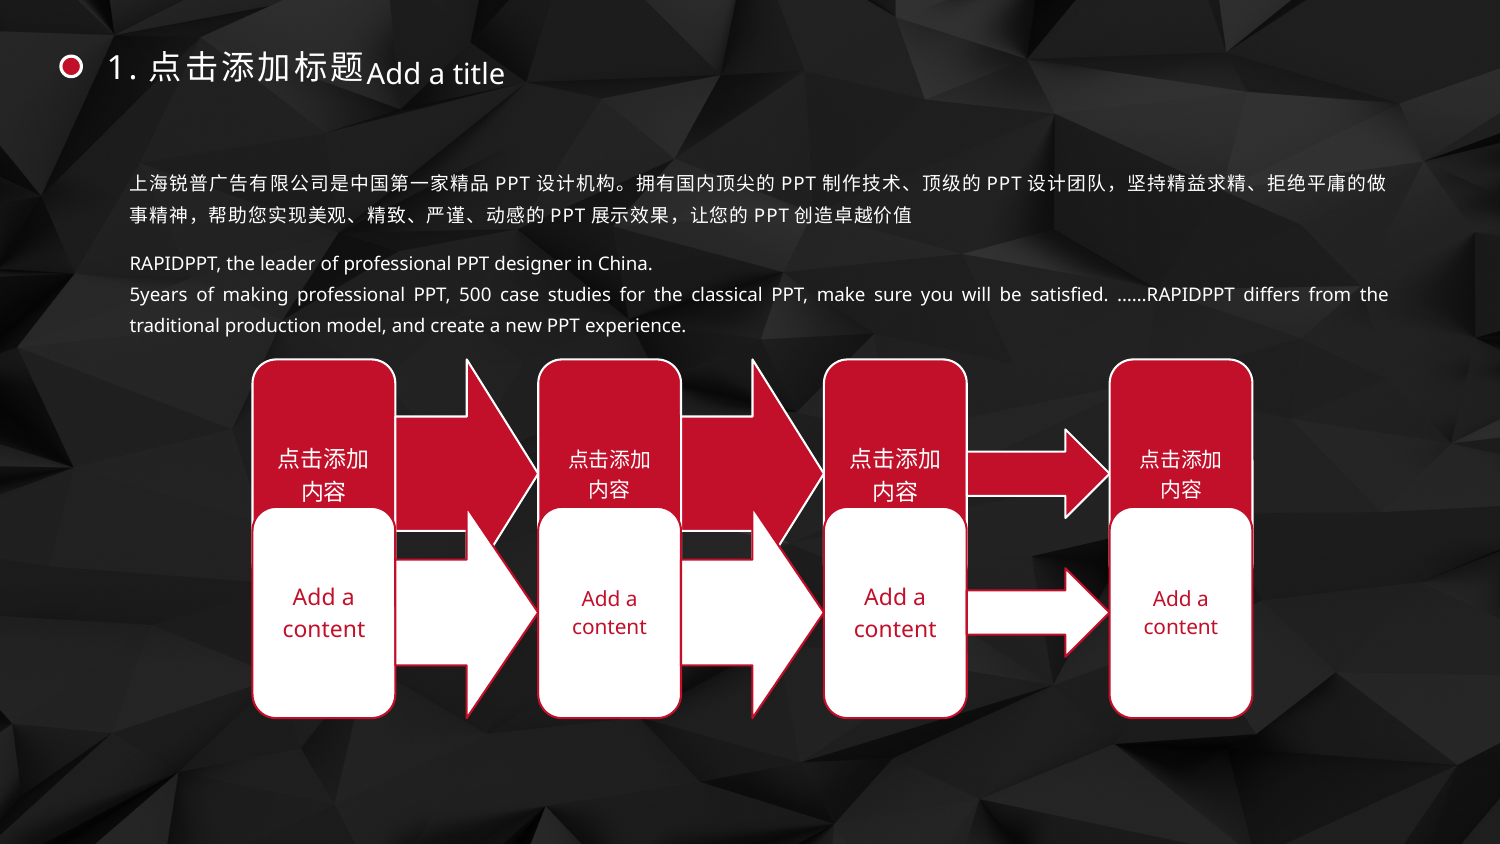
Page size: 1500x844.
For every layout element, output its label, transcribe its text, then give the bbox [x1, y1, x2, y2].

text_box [252, 506, 1253, 719]
text_box RAPIDPPT, the leader of professional PPT designer in China. 5years of making professional PPT, 500 case studies for the classical PPT, make sure you will be satisfied. ……RAPIDPPT differs from the traditional production model, and create a new PPT experience. [114, 235, 1402, 344]
text_box 上海锐普广告有限公司是中国第一家精品PPT设计机构。拥有国内顶尖的PPT制作技术、顶级的PPT设计团队，坚持精益求精、拒绝平庸的做事精神，帮助您实现美观、精致、严谨、动感的PPT展示效果，让您的PPT创造卓越价值 [114, 155, 1402, 234]
picture [0, 0, 1500, 844]
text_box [252, 359, 1253, 506]
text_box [60, 47, 580, 99]
